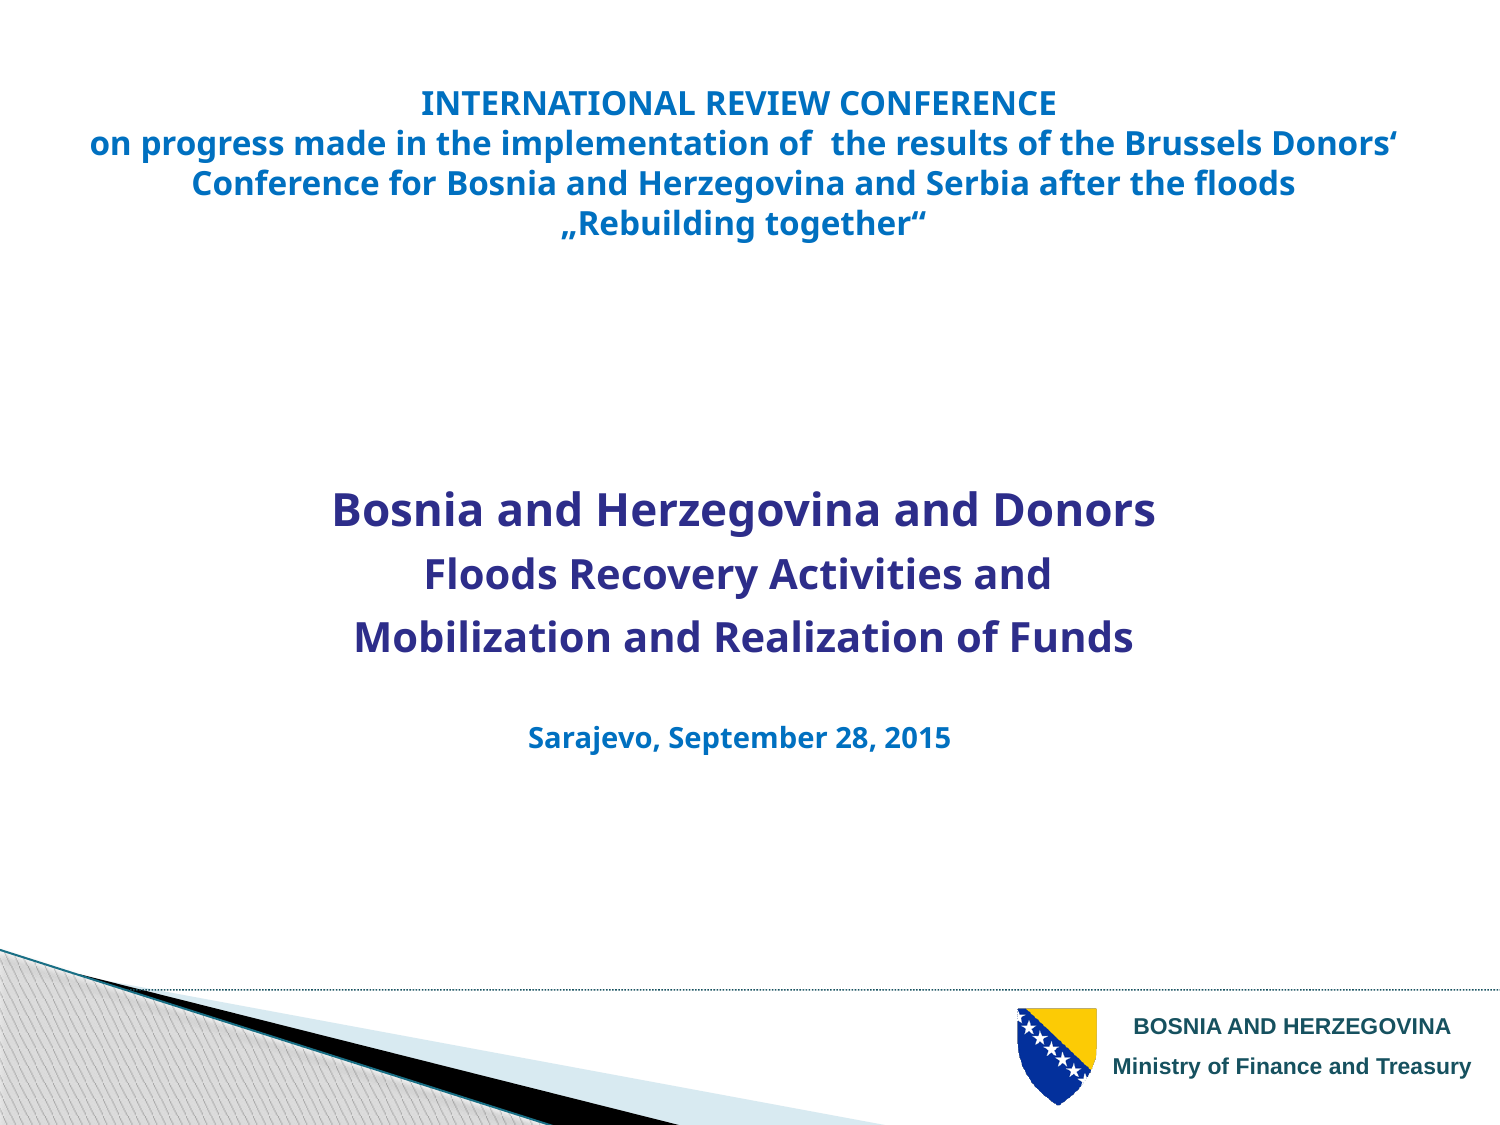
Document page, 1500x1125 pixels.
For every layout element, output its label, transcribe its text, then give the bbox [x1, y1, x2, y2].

text_box BOSNIA AND HERZEGOVINA Ministry of Finance and Treasury [1096, 1004, 1489, 1125]
picture [1017, 1008, 1098, 1106]
text_box INTERNATIONAL REVIEW CONFERENCE on progress made in the implementation of the results of the Brussels Donors‘ Conference for Bosnia and Herzegovina and Serbia after the floods „Rebuilding together“ Bosnia and Herzegovina and Donors Floods Recovery Activities and Mobilization and Realization of Funds Sarajevo, September 28, 2015 [24, 74, 1463, 913]
